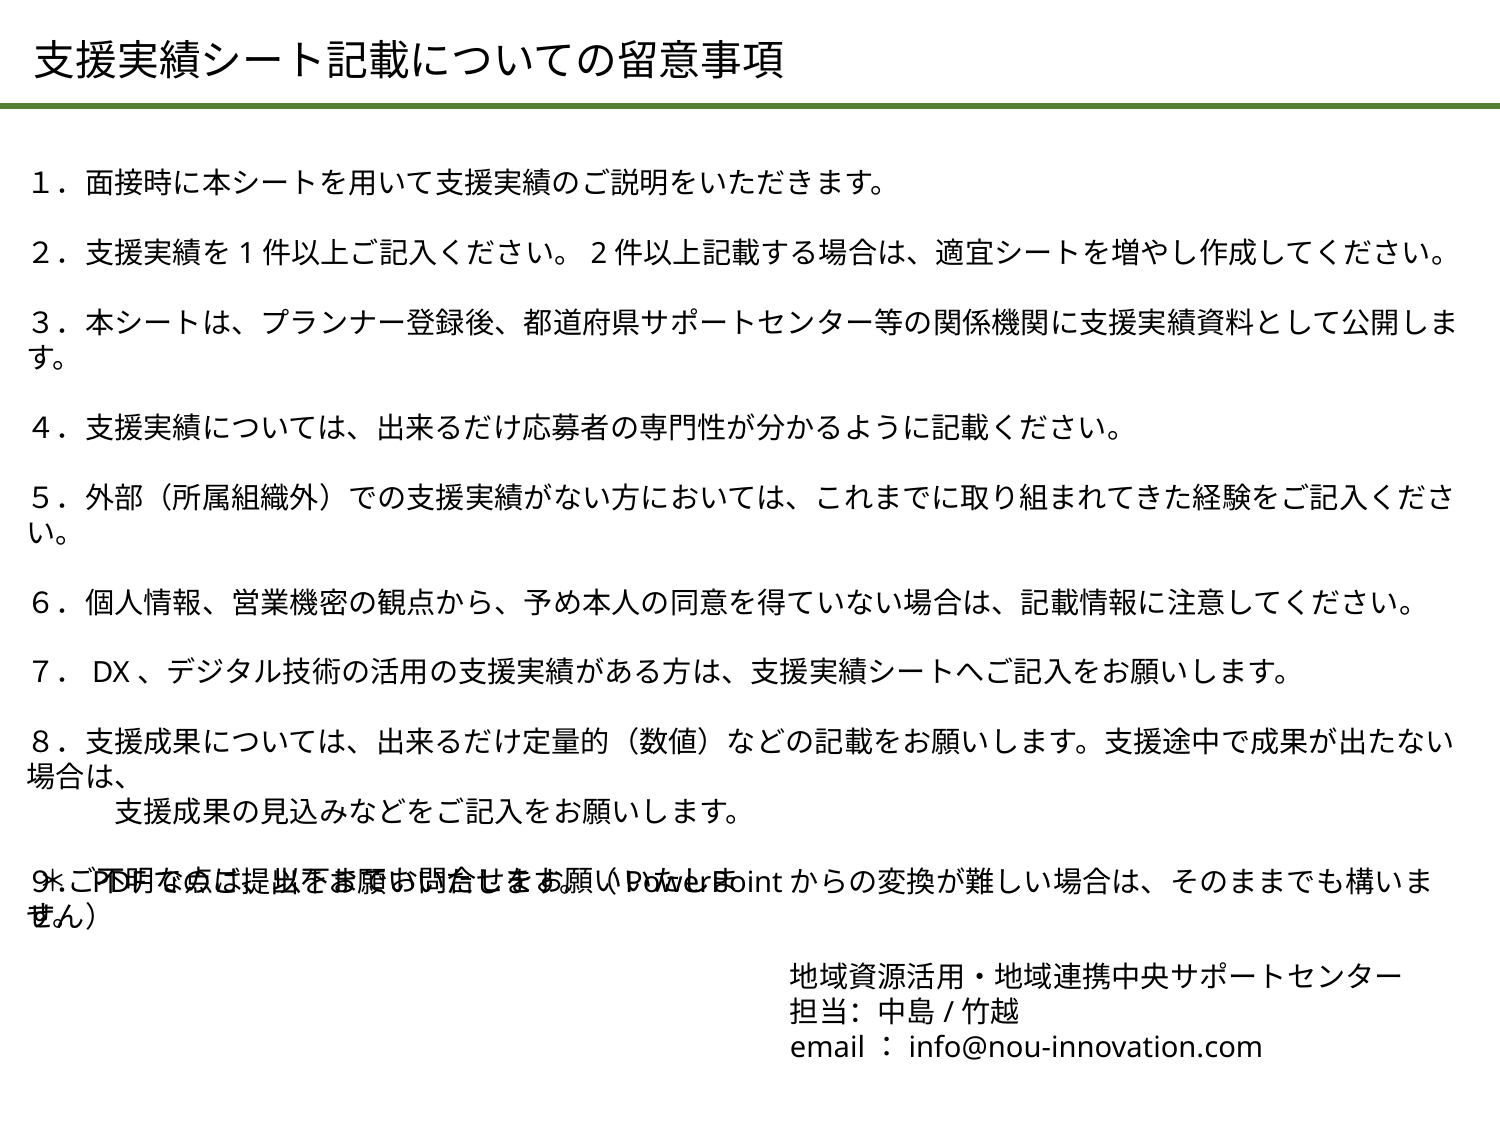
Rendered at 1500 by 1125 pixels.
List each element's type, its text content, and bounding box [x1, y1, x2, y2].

text_box 地域資源活用・地域連携中央サポートセンター 担当：中島/竹越 email：info@nou-innovation.com [775, 921, 1500, 1071]
text_box １．面接時に本シートを用いて支援実績のご説明をいただきます。 ２．支援実績を1件以上ご記入ください。2件以上記載する場合は、適宜シートを増やし作成してください。 ３．本シートは、プランナー登録後、都道府県サポートセンター等の関係機関に支援実績資料として公開します。 ４．支援実績については、出来るだけ応募者の専門性が分かるように記載ください。 ５．外部（所属組織外）での支援実績がない方においては、これまでに取り組まれてきた経験をご記入ください。 ６．個人情報、営業機密の観点から、予め本人の同意を得ていない場合は、記載情報に注意してください。 ７．DX、デジタル技術の活用の支援実績がある方は、支援実績シートへご記入をお願いします。 ８．支援成果については、出来るだけ定量的（数値）などの記載をお願いします。支援途中で成果が出たない場合は、 支援成果の見込みなどをご記入をお願いします。 ９．PDFでのご提出をお願いいたします。（PowerPointからの変換が難しい場合は、そのままでも構いません） [11, 122, 1477, 941]
text_box 支援実績シート記載についての留意事項 [0, 0, 897, 92]
text_box ＊ご不明な点は、以下までお問合せをお願いいたします。 [11, 824, 764, 940]
